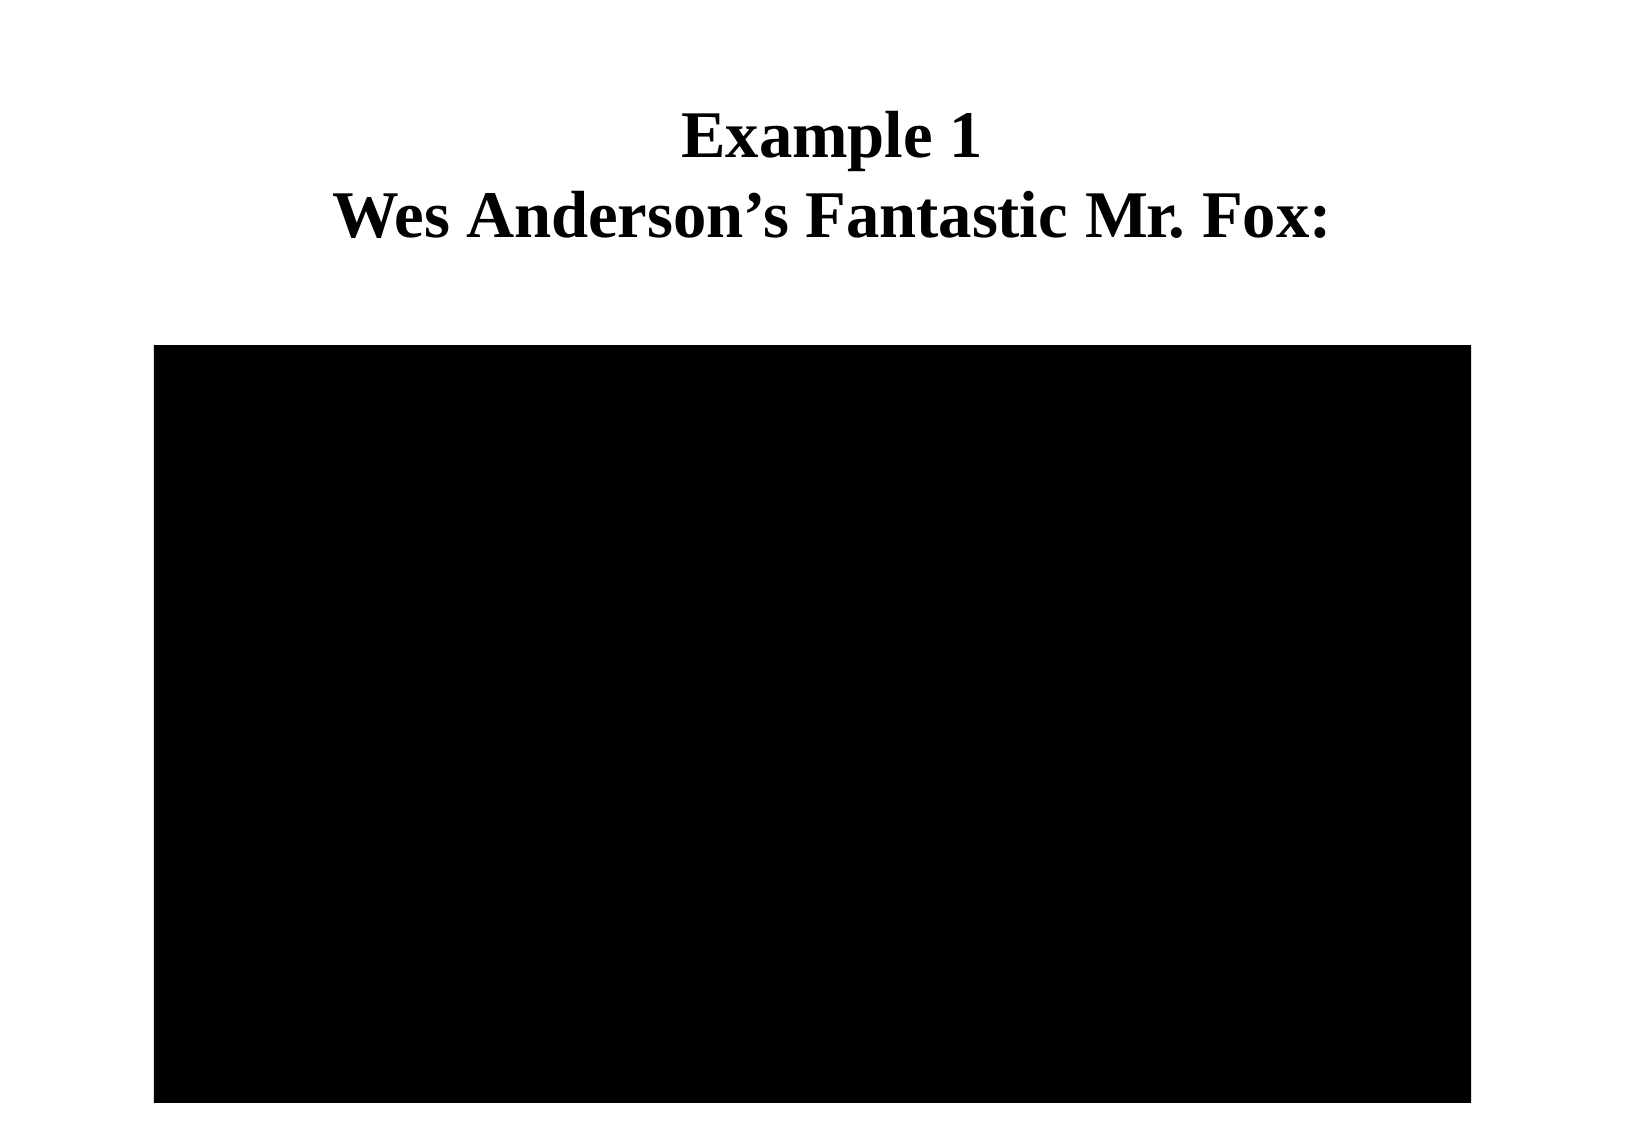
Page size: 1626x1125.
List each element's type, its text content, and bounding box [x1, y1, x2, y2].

text_box [153, 345, 1472, 1103]
title Example 1 Wes Anderson’s Fantastic Mr. Fox: [312, 74, 1350, 265]
